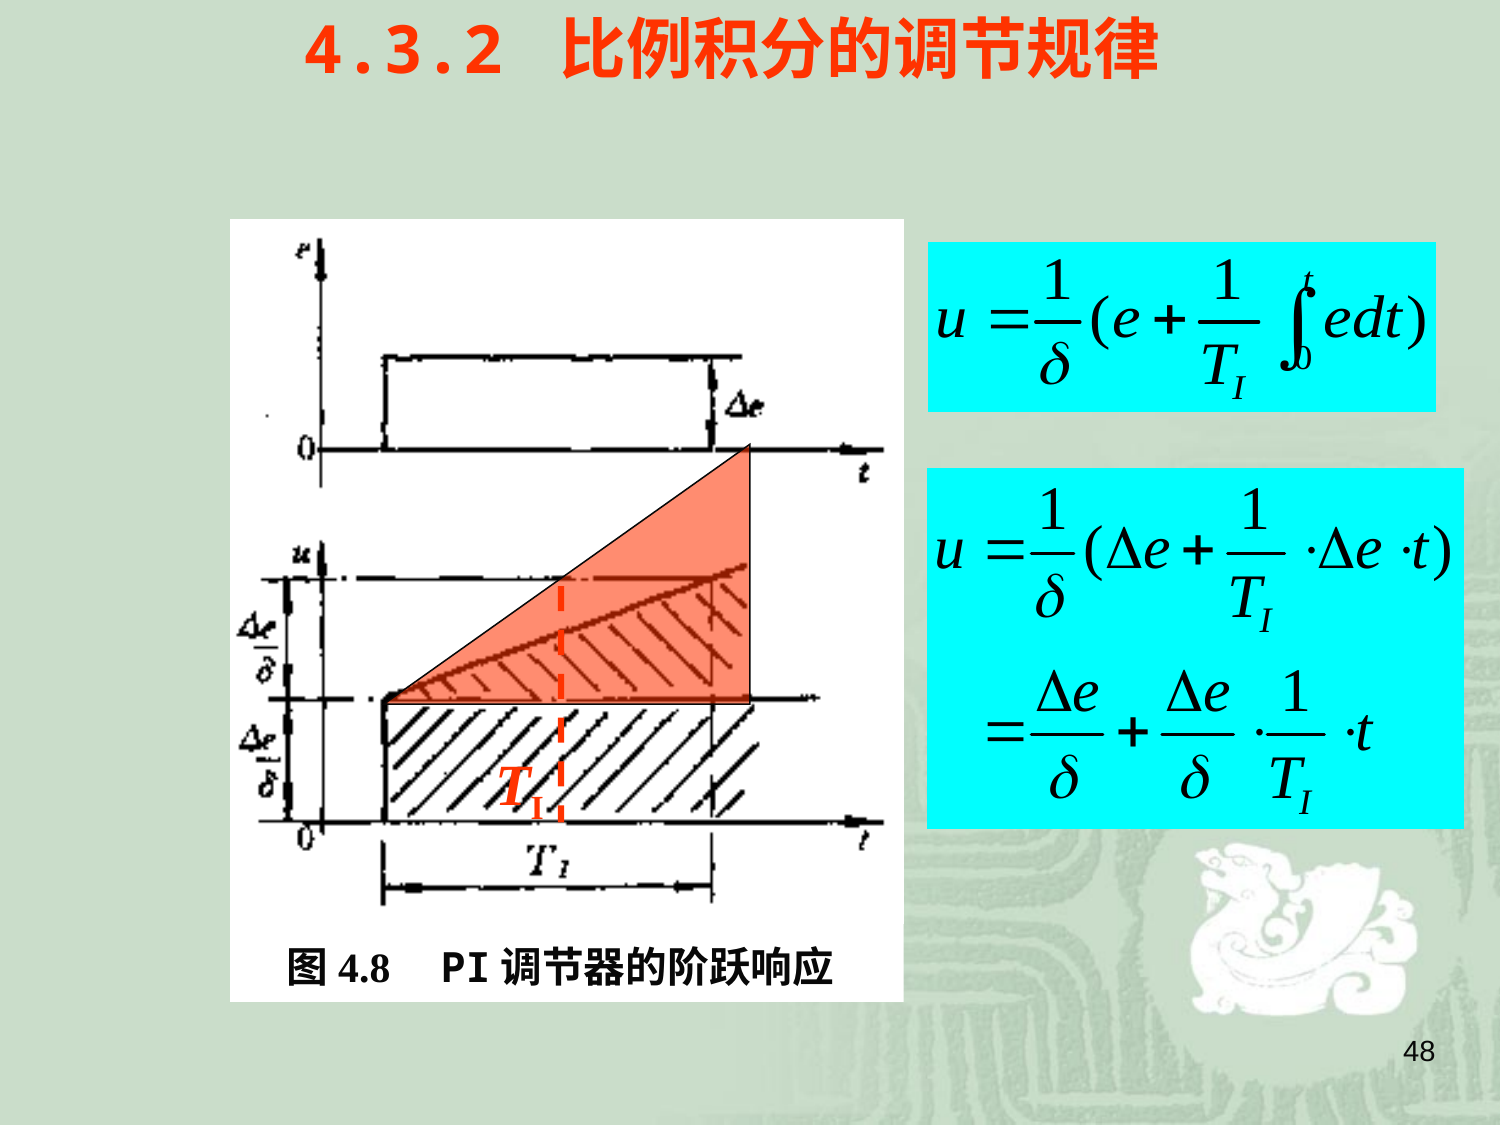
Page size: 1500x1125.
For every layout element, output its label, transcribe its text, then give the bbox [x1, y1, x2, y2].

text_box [926, 467, 1464, 830]
text_box 4.3.2 比例积分的调节规律 [242, 0, 1223, 95]
slide_number 48 [1074, 1024, 1451, 1103]
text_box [229, 219, 904, 1003]
picture [0, 0, 1500, 1125]
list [927, 241, 1437, 413]
